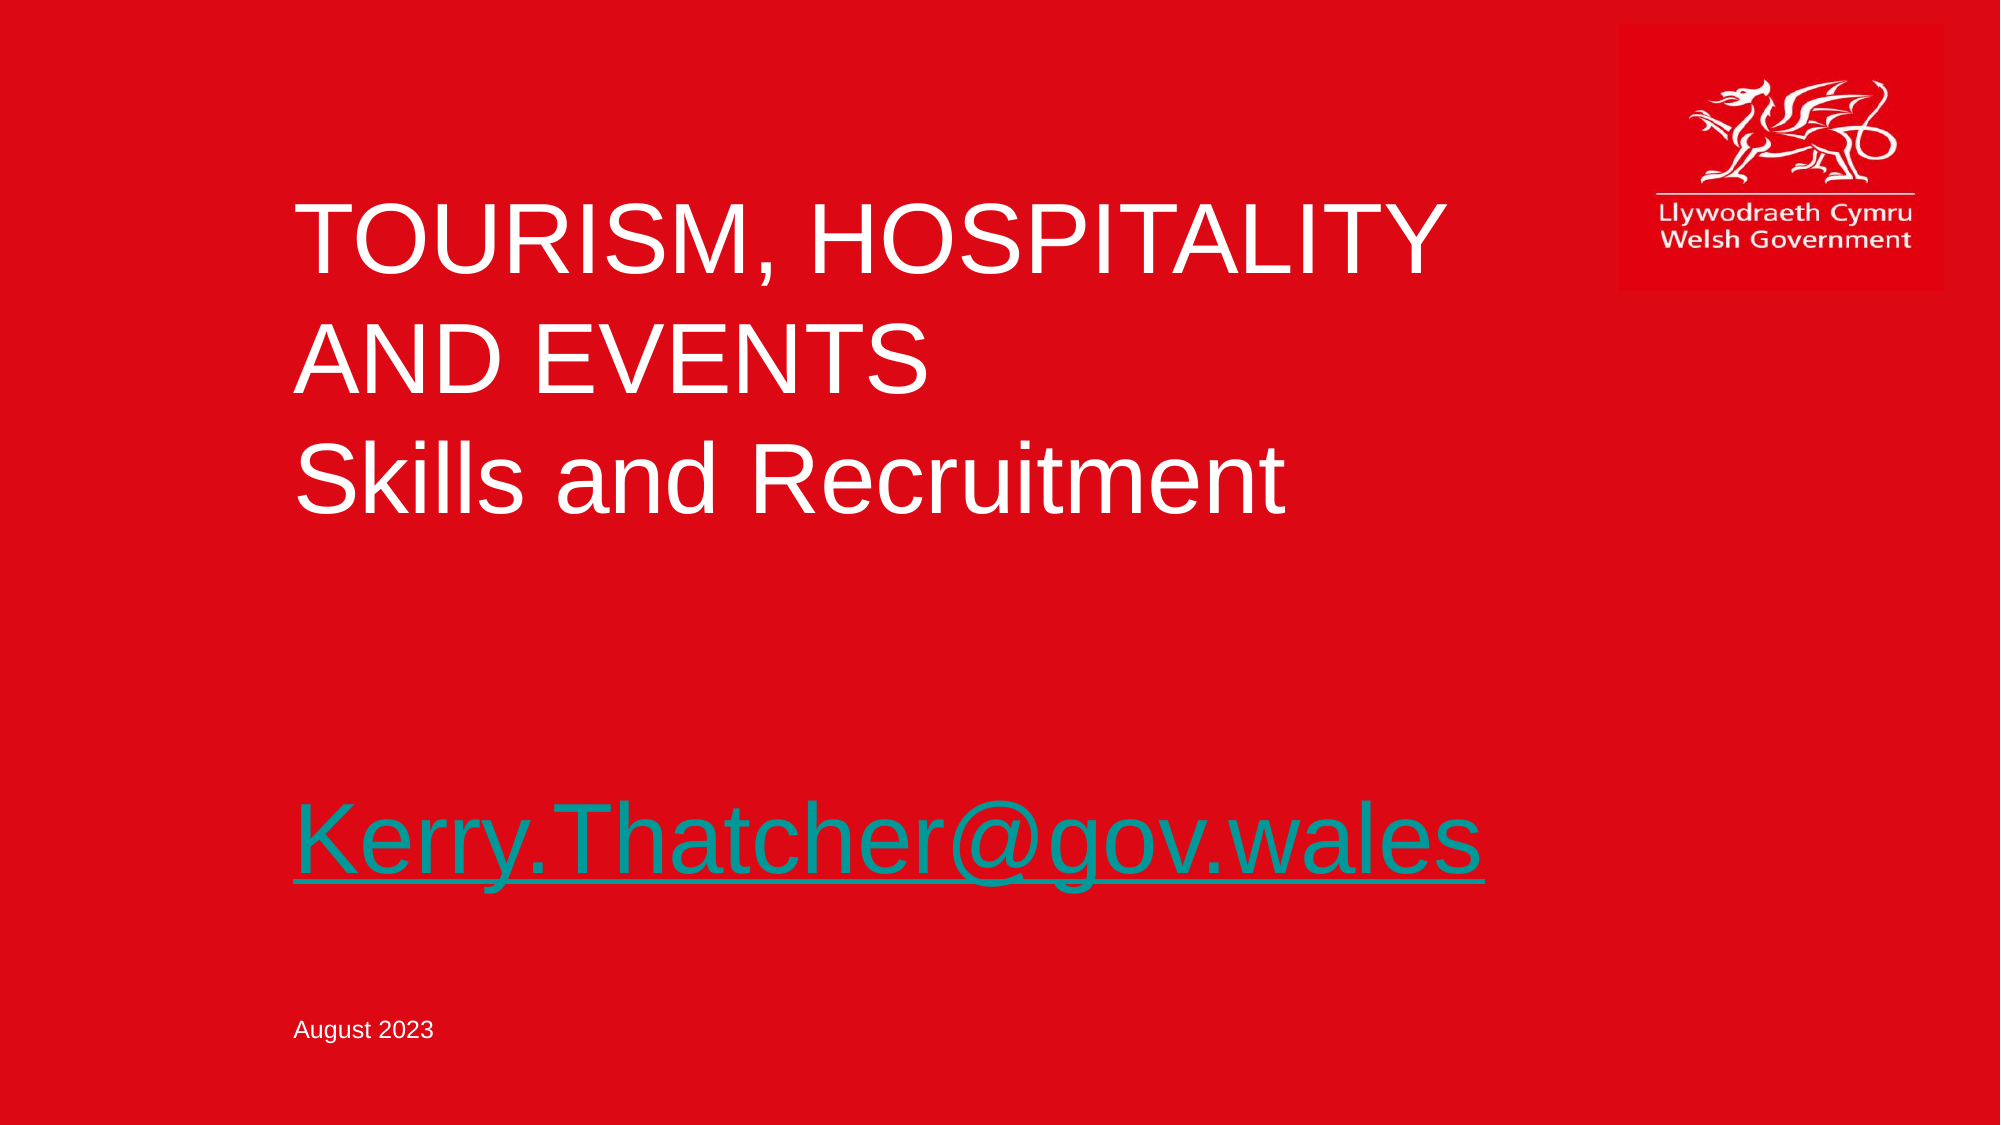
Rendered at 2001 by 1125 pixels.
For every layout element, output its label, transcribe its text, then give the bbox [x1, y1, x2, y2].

text_box [296, 525, 1567, 926]
picture [1618, 24, 1944, 291]
title TOURISM, HOSPITALITY AND EVENTS Skills and Recruitment Kerry.Thatcher@gov.wales August 2023 [278, 309, 1681, 549]
